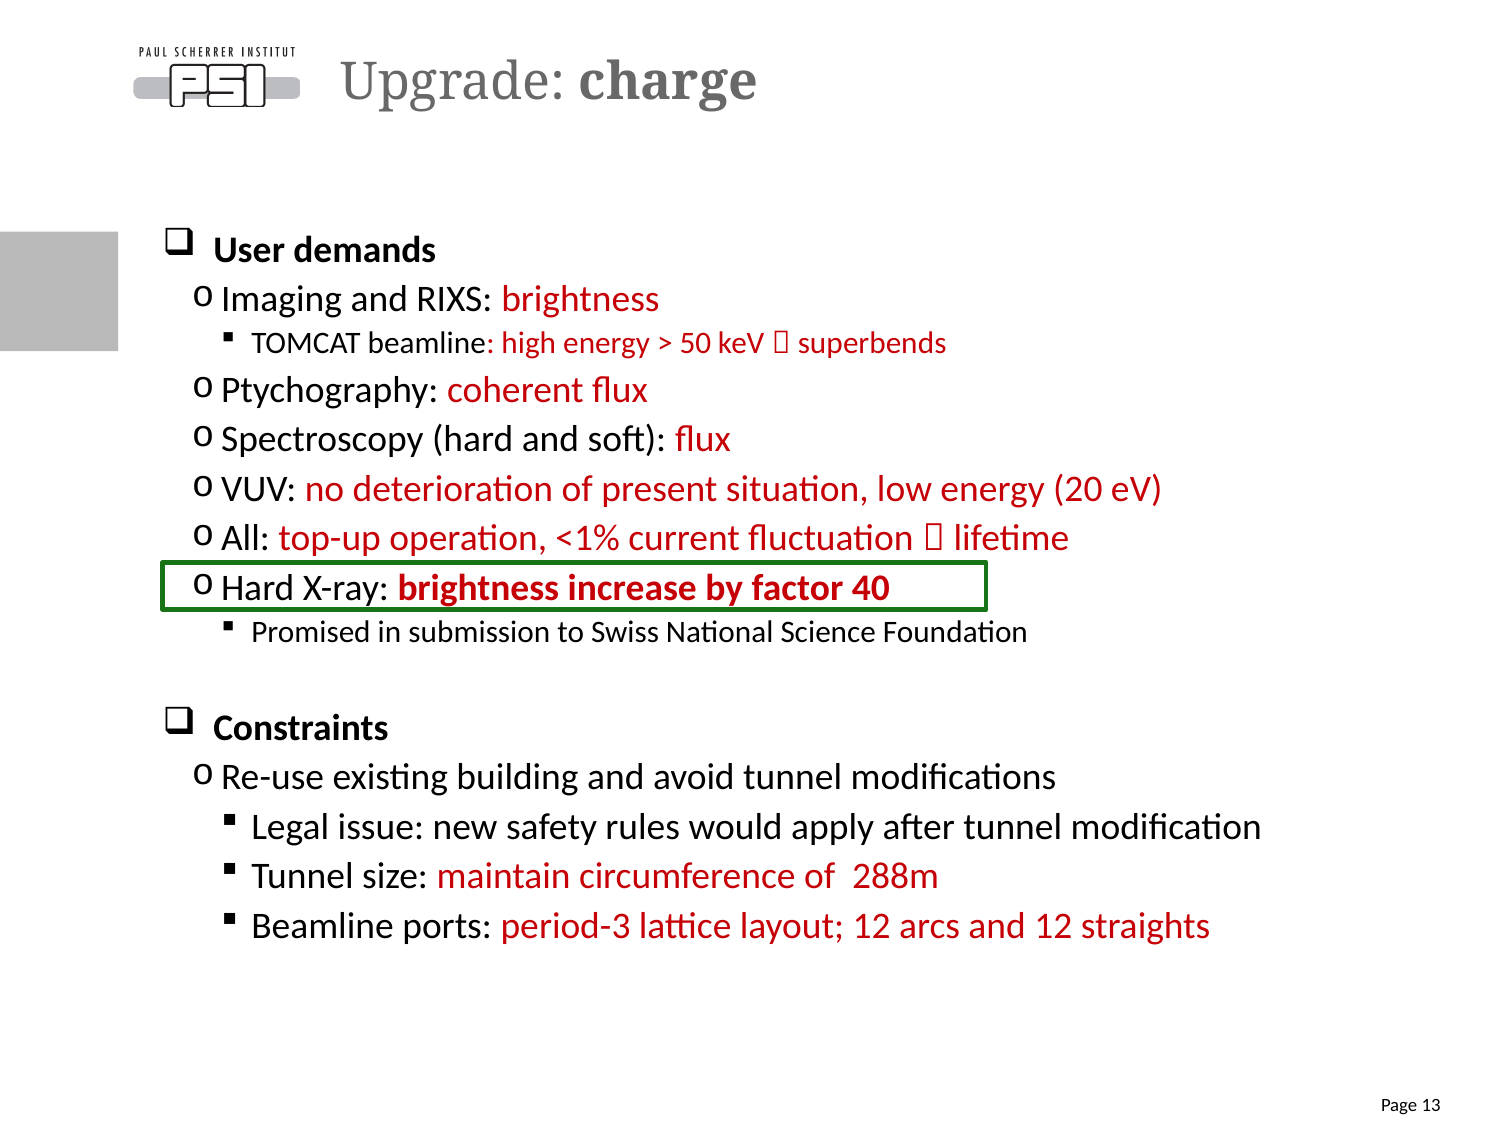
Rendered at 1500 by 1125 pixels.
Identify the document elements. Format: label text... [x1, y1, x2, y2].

title Upgrade: charge [340, 47, 1442, 132]
text_box [162, 562, 987, 610]
slide_number Page 13 [1346, 1092, 1441, 1125]
